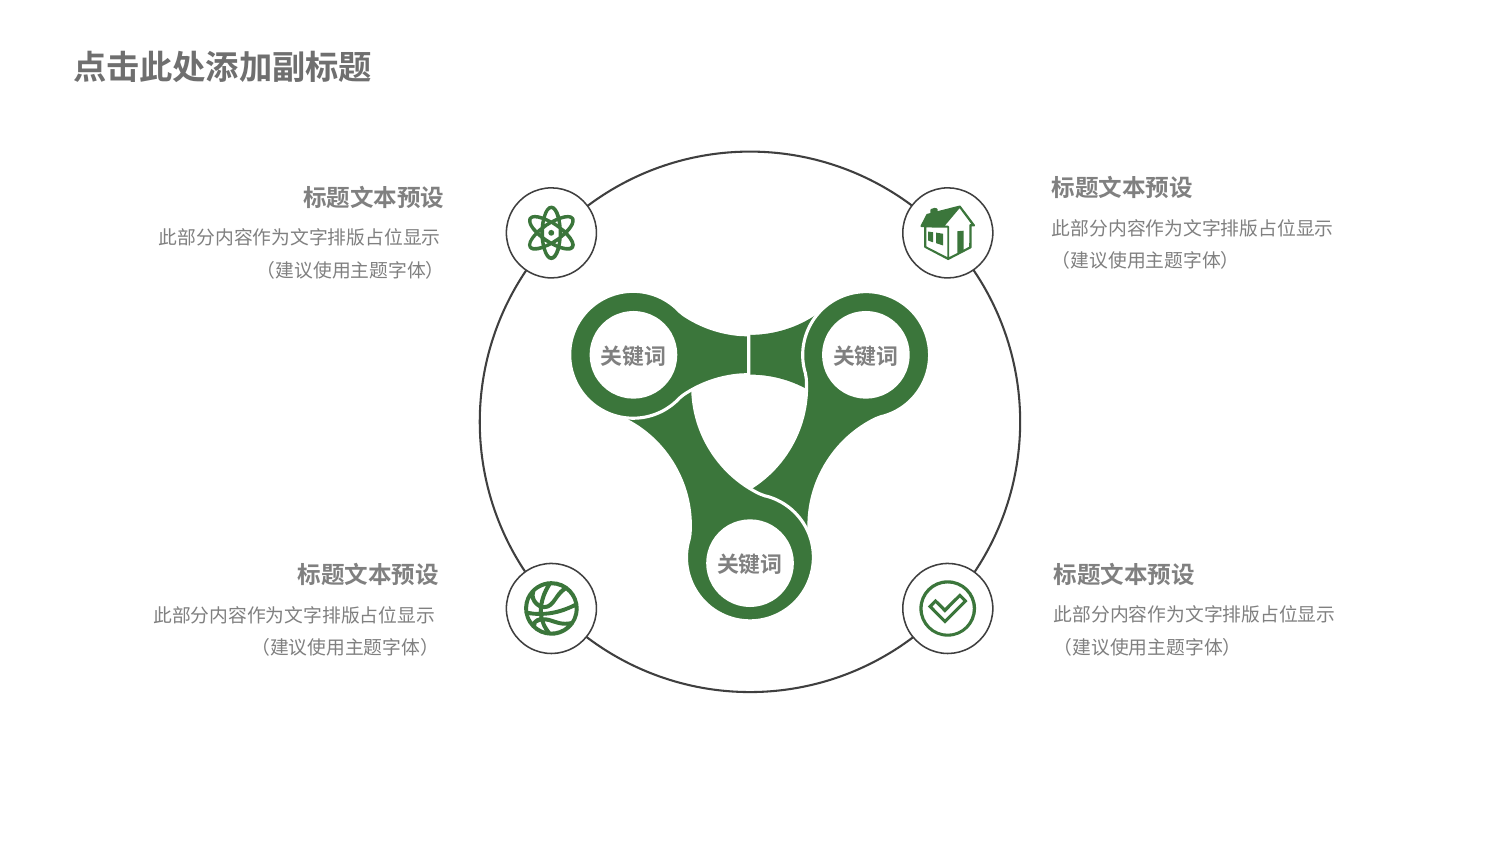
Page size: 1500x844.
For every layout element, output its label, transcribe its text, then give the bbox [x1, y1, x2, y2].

text_box 点击此处添加副标题 [53, 36, 786, 97]
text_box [479, 151, 1021, 167]
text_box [87, 169, 1413, 666]
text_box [479, 672, 1021, 693]
